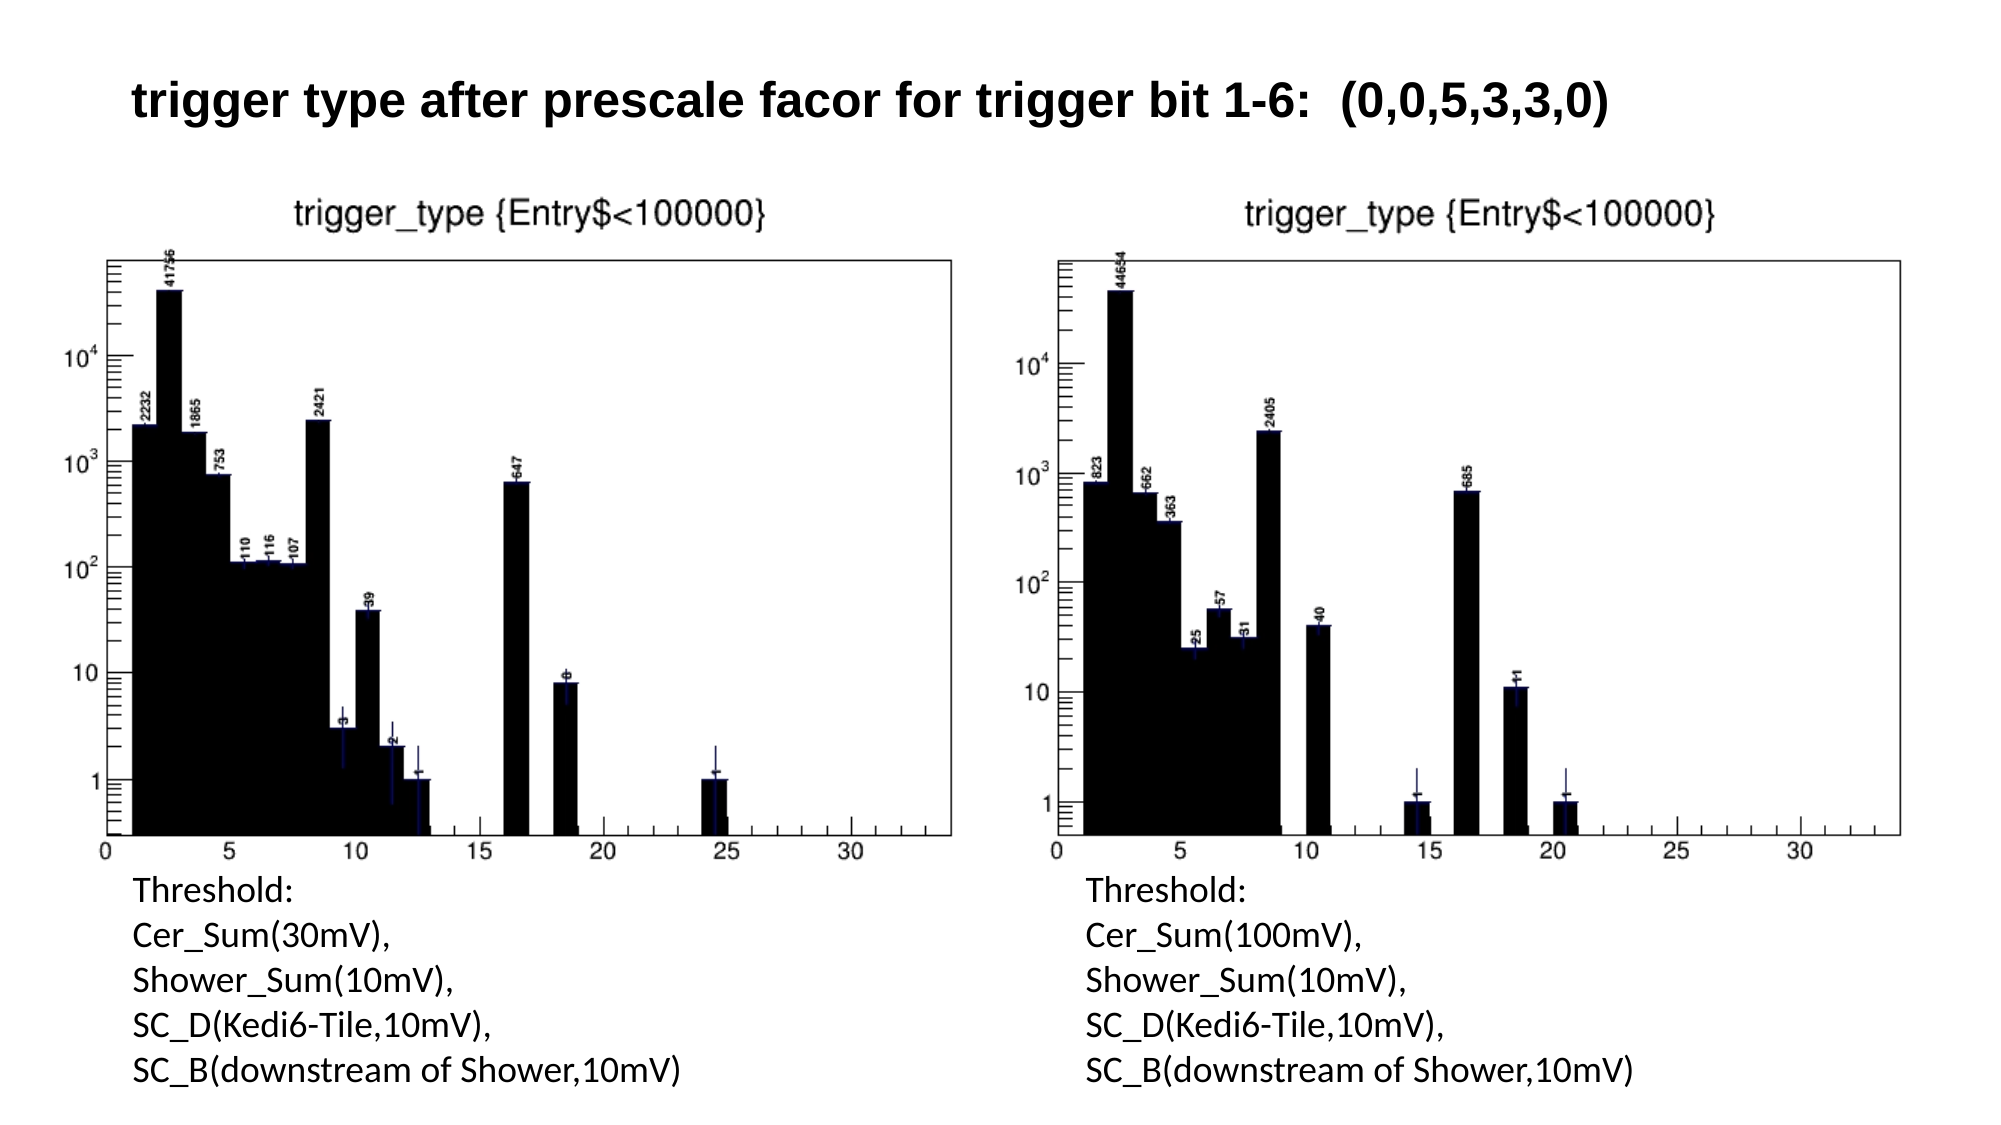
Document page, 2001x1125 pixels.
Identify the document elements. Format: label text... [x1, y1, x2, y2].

picture [7, 191, 1948, 906]
text_box Threshold: Cer_Sum(30mV), Shower_Sum(10mV), SC_D(Kedi6-Tile,10mV), SC_B(downstream of Shower,10mV) [117, 906, 762, 1098]
text_box Threshold: Cer_Sum(100mV), Shower_Sum(10mV), SC_D(Kedi6-Tile,10mV), SC_B(downstream of Shower,10mV) [1070, 898, 1715, 1098]
text_box trigger type after prescale facor for trigger bit 1-6: (0,0,5,3,3,0) [117, 60, 1945, 173]
